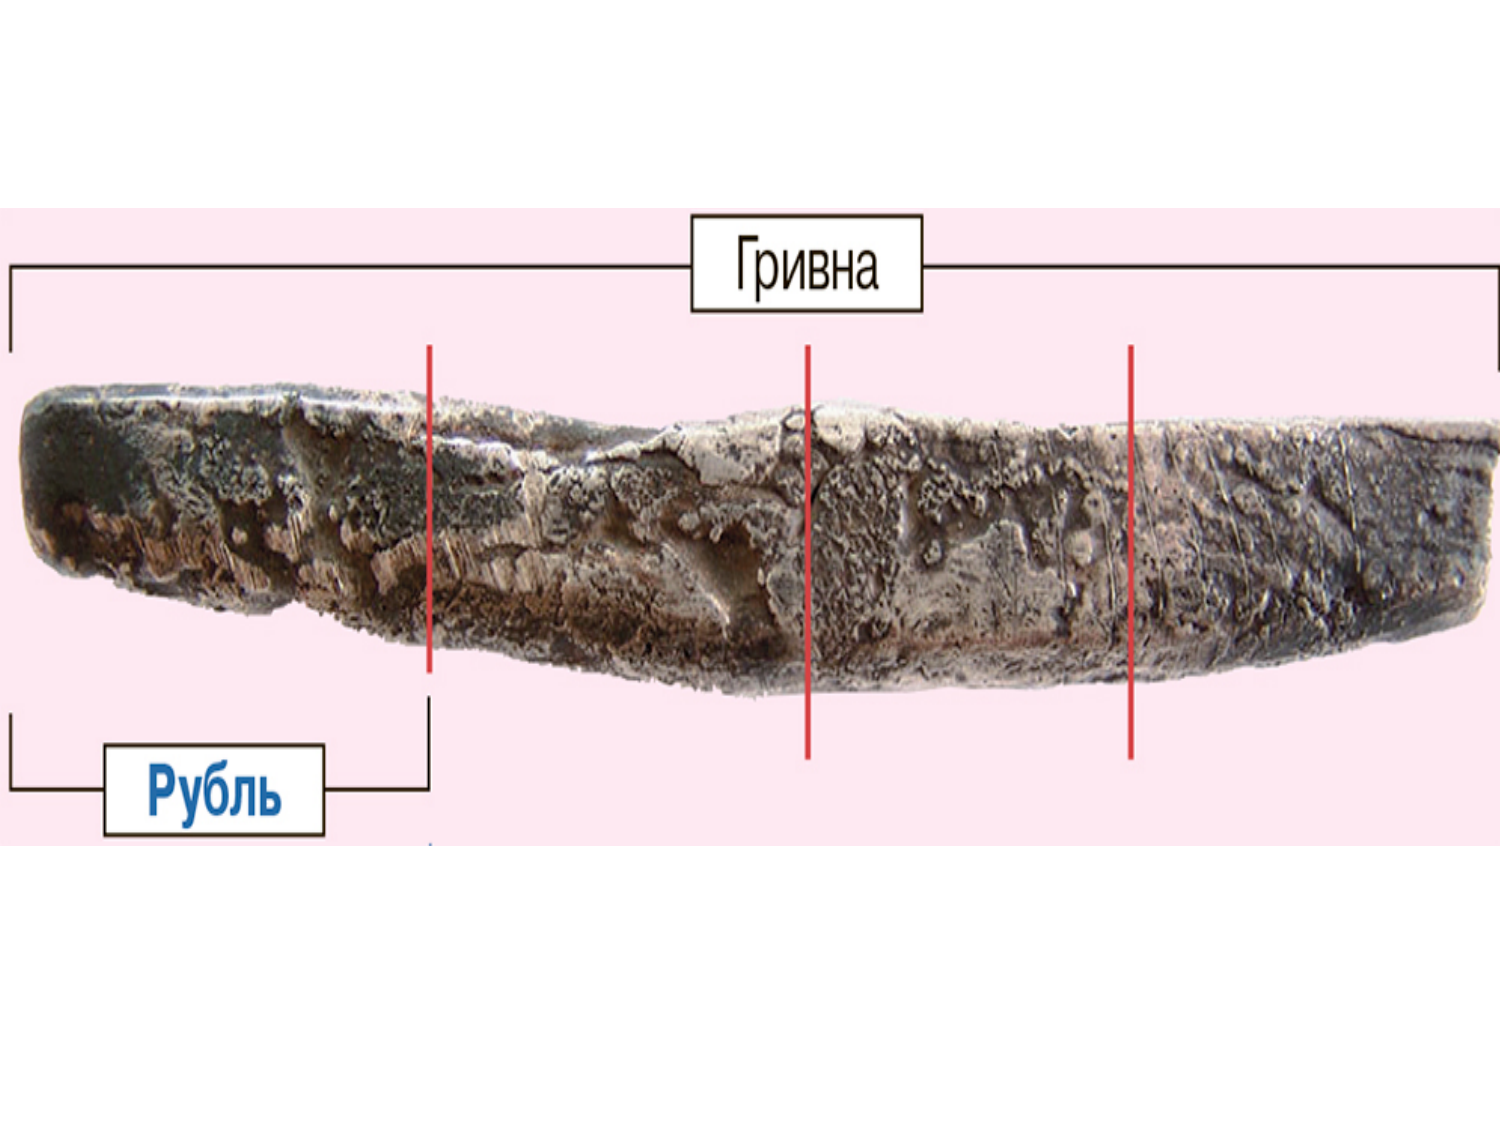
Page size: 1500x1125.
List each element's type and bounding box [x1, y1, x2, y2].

picture [0, 207, 1500, 847]
